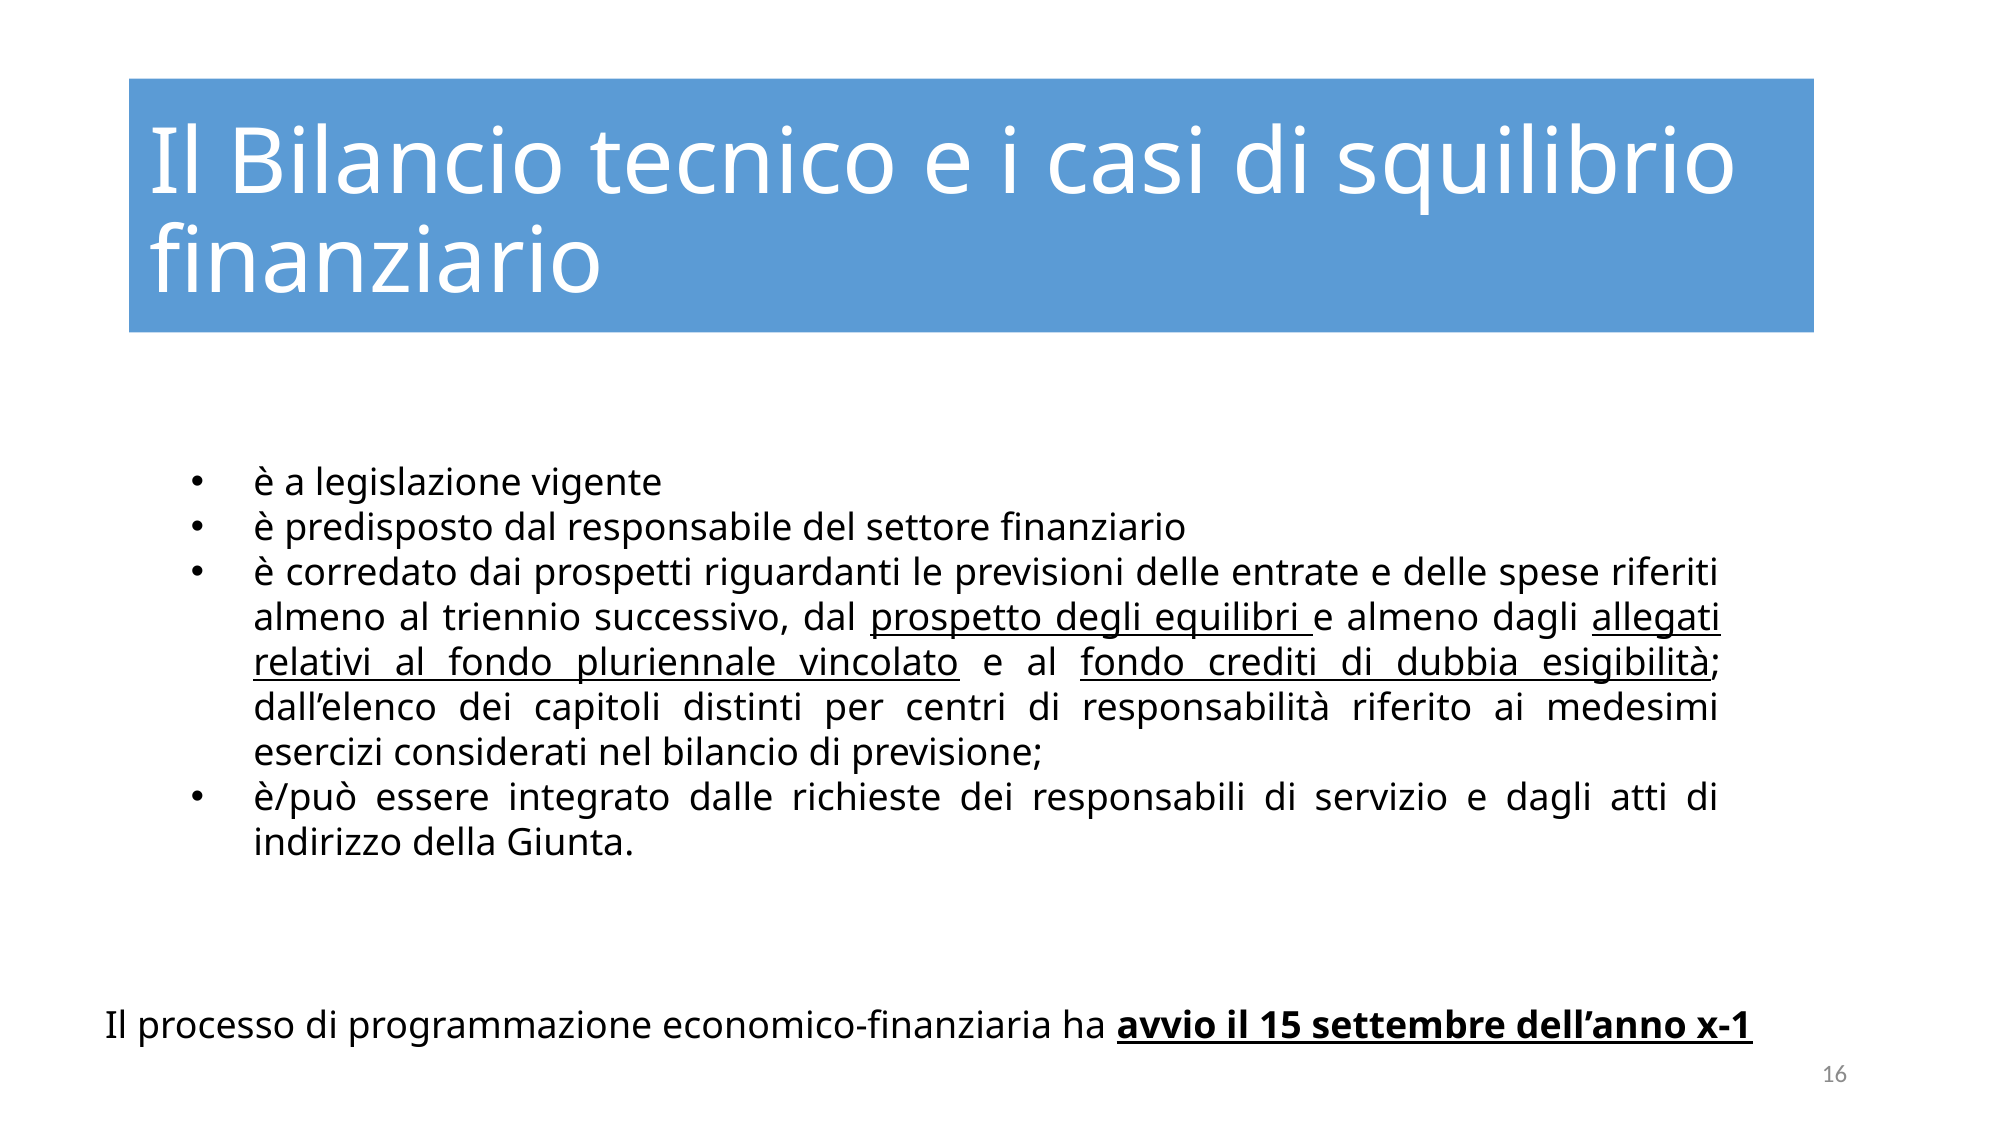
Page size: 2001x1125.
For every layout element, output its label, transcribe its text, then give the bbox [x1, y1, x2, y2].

text_box è a legislazione vigente è predisposto dal responsabile del settore finanziario è corredato dai prospetti riguardanti le previsioni delle entrate e delle spese riferiti almeno al triennio successivo, dal prospetto degli equilibri e almeno dagli allegati relativi al fondo pluriennale vincolato e al fondo crediti di dubbia esigibilità; dall’elenco dei capitoli distinti per centri di responsabilità riferito ai medesimi esercizi considerati nel bilancio di previsione; è/può essere integrato dalle richieste dei responsabili di servizio e dagli atti di indirizzo della Giunta. [176, 450, 1736, 871]
text_box Il processo di programmazione economico-finanziaria ha avvio il 15 settembre dell’anno x-1 [90, 993, 1776, 1053]
slide_number 17 [1412, 1042, 1863, 1103]
title Il Bilancio tecnico e i casi di squilibrio finanziario [129, 78, 1814, 333]
